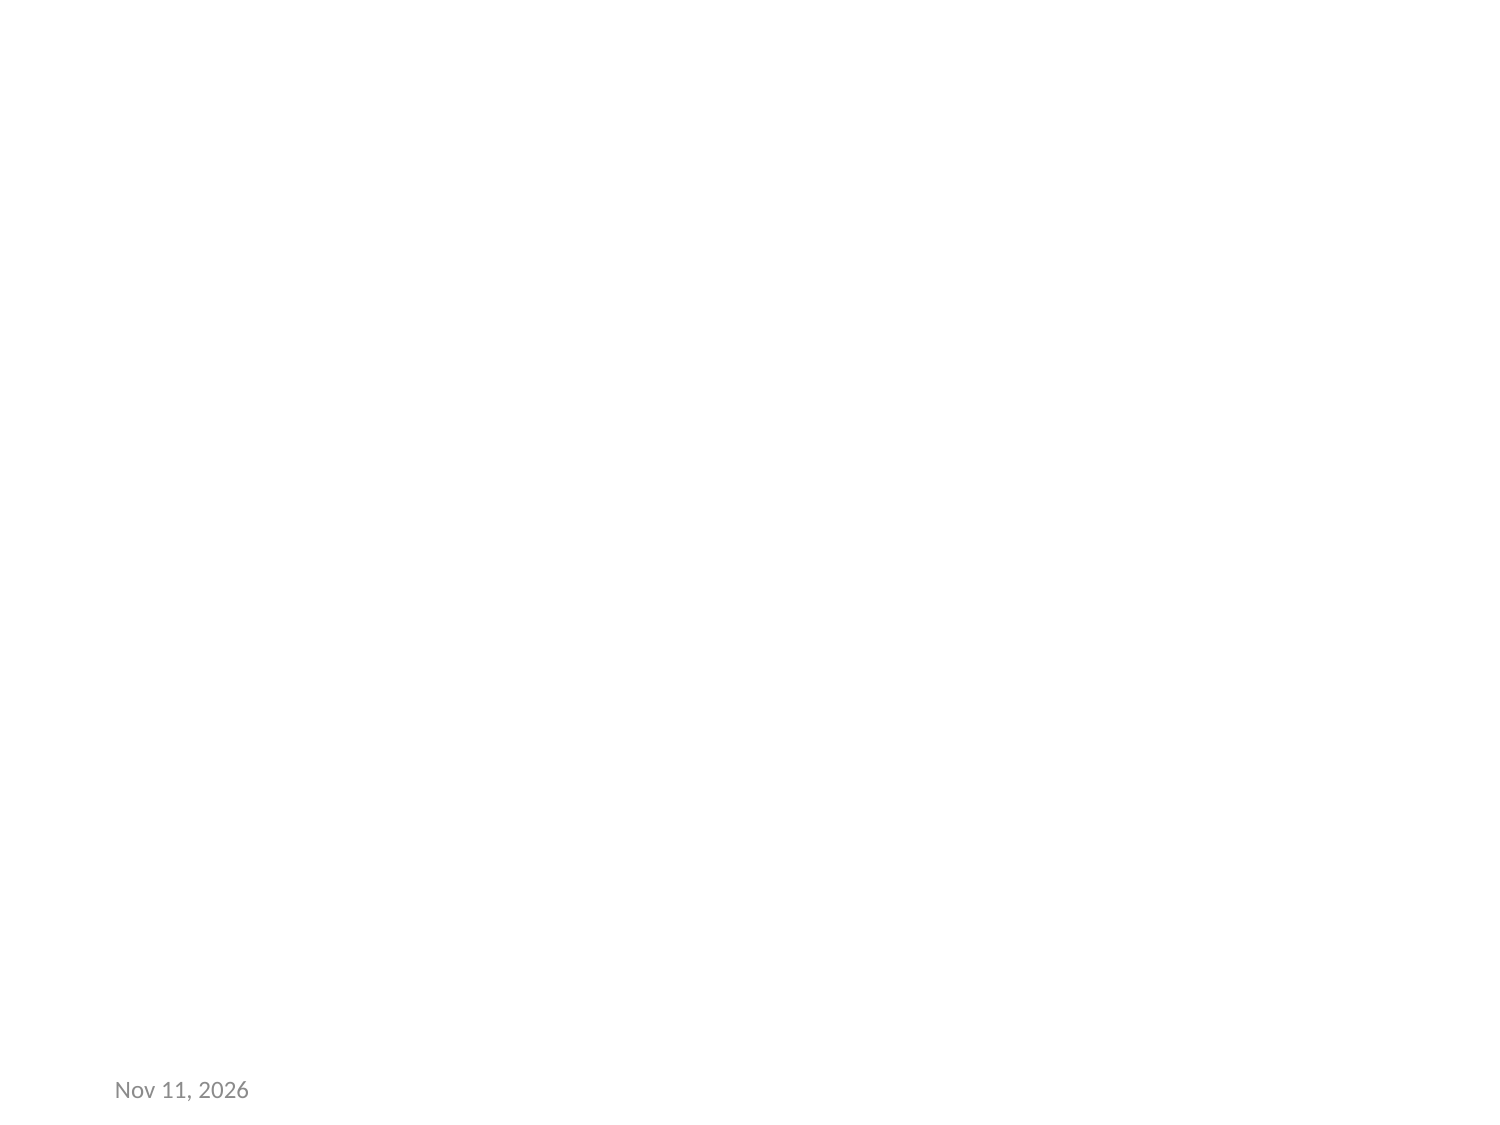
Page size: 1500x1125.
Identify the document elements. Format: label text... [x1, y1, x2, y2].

text_box 29-Jun-21 [99, 1058, 450, 1119]
